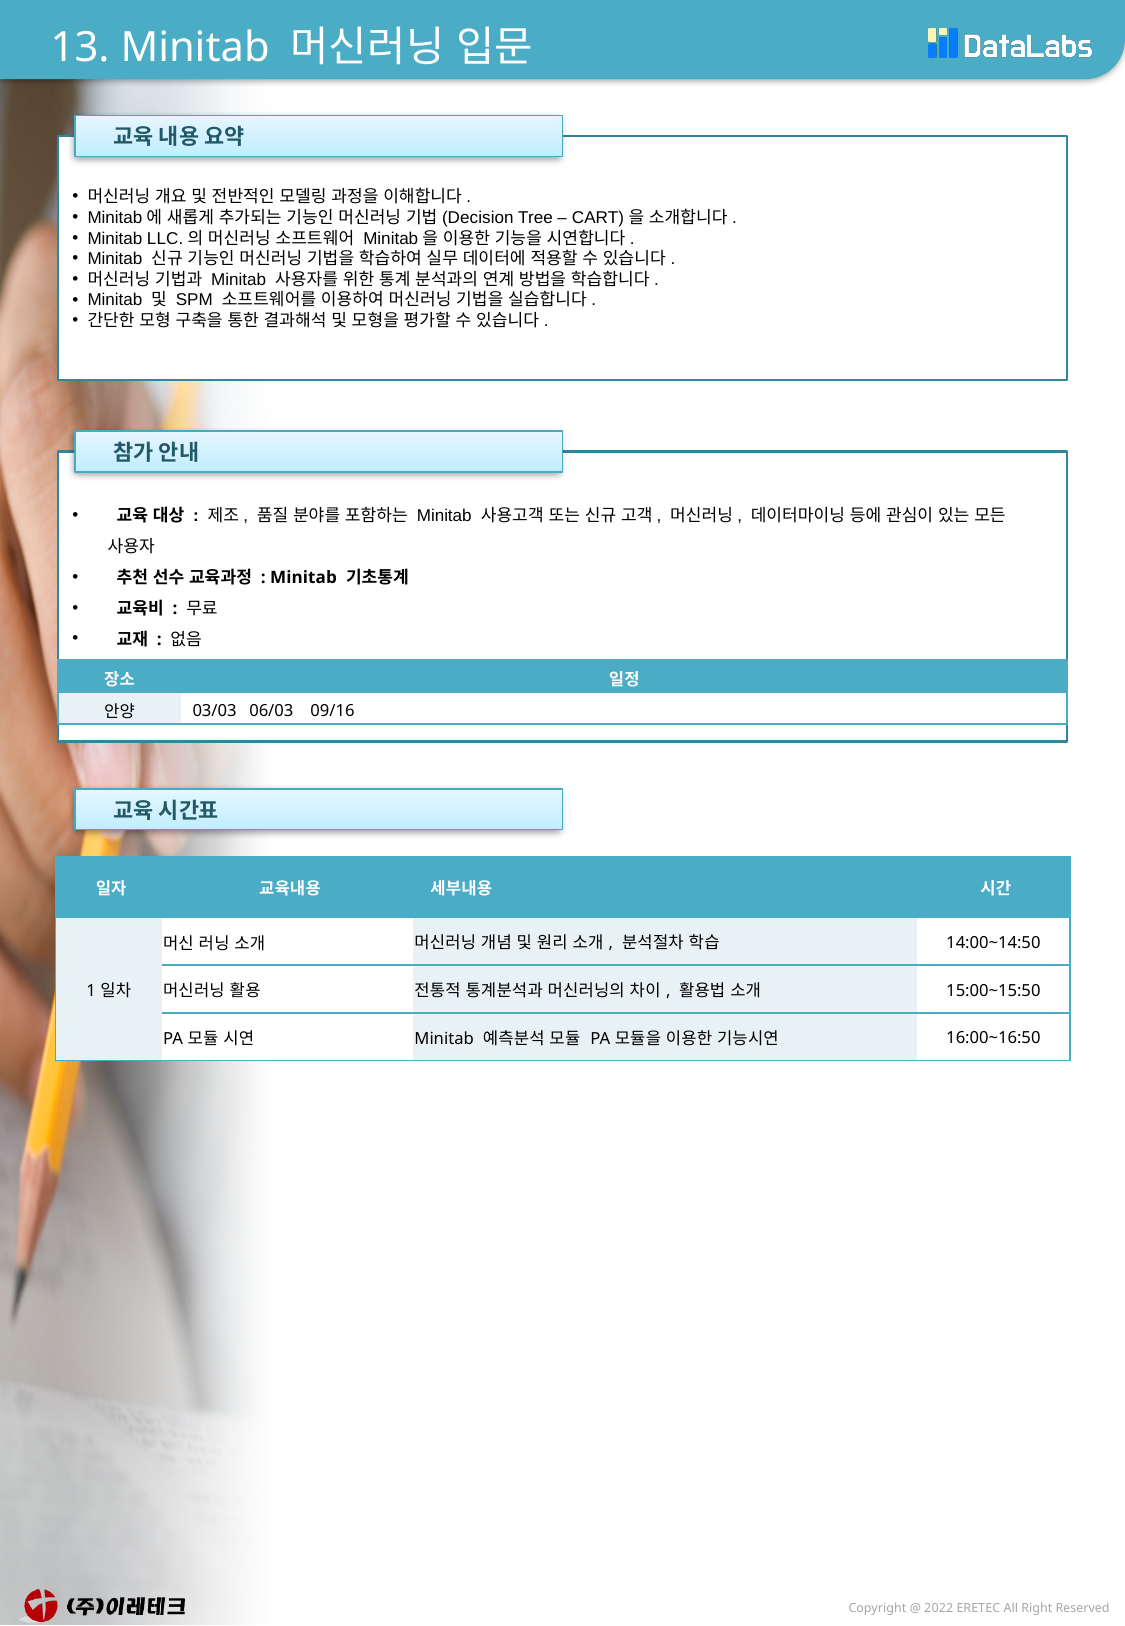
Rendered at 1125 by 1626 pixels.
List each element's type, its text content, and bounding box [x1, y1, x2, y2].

table_header 교육내용 [162, 858, 413, 916]
table_cell 머신 러닝 소개 [162, 918, 413, 964]
table_header 시간 [917, 858, 1069, 916]
text_box 참가 안내 [74, 430, 563, 473]
text_box 교육 대상 : 제조, 품질 분야를 포함하는 Minitab 사용고객 또는 신규 고객, 머신러닝, 데이터마이닝 등에 관심이 있는 모든 사용자 추천 선수 교육과정 : Minitab 기초통계 교육비 : 무료 교재 : 없음 [57, 486, 1068, 659]
table_cell 15:00~15:50 [917, 966, 1069, 1012]
table_cell 머신러닝 개념 및 원리 소개, 분석절차 학습 [413, 918, 917, 964]
table_cell PA모듈 시연 [162, 1014, 413, 1060]
text_box [55, 449, 1070, 744]
table_header 세부내용 [413, 858, 917, 916]
text_box [55, 134, 1070, 382]
text_box 교육 내용 요약 [74, 115, 563, 157]
table_header 일정 [181, 661, 1066, 691]
text_box 머신러닝 개요 및 전반적인 모델링 과정을 이해합니다. Minitab에 새롭게 추가되는 기능인 머신러닝 기법(Decision Tree – CART)을 소개합니다. Minitab LLC.의 머신러닝 소프트웨어 Minitab을 이용한 기능을 시연합니다. Minitab 신규 기능인 머신러닝 기법을 학습하여 실무 데이터에 적용할 수 있습니다. 머신러닝 기법과 Minitab 사용자를 위한 통계 분석과의 연계 방법을 학습합니다. Minitab 및 SPM 소프트웨어를 이용하여 머신러닝 기법을 실습합니다. 간단한 모형 구축을 통한 결과해석 및 모형을 평가할 수 있습니다. [57, 157, 1068, 338]
table_cell 머신러닝 활용 [162, 966, 413, 1012]
picture [0, 23, 1125, 1625]
table_cell 03/03 06/03 09/16 [181, 693, 1066, 723]
table_cell 안양 [59, 693, 181, 723]
table_cell Minitab 예측분석 모듈 PA모듈을 이용한 기능시연 [413, 1014, 917, 1060]
table_cell 14:00~14:50 [917, 918, 1069, 964]
table_cell 1일차 [56, 918, 162, 1060]
title 13. Minitab 머신러닝 입문 [35, 9, 1049, 80]
table_header 일자 [56, 858, 162, 916]
table_cell 전통적 통계분석과 머신러닝의 차이, 활용법 소개 [413, 966, 917, 1012]
table_cell 16:00~16:50 [917, 1014, 1069, 1060]
text_box 교육 시간표 [74, 788, 563, 830]
table_header 장소 [59, 661, 181, 691]
